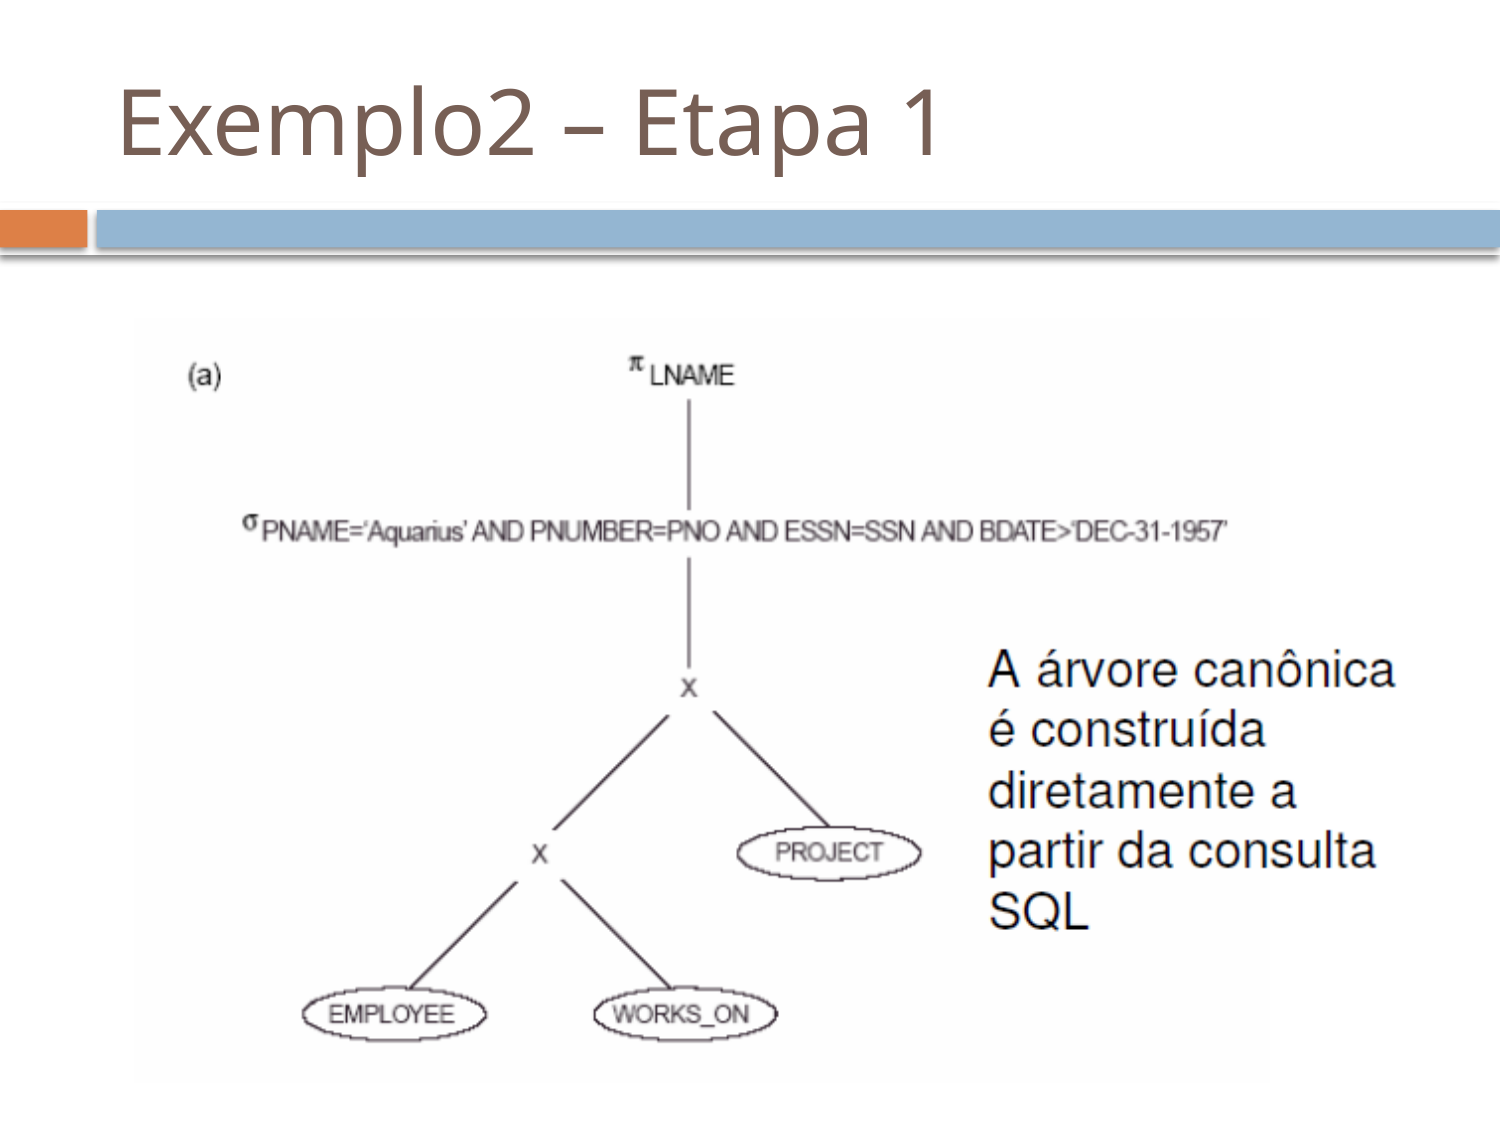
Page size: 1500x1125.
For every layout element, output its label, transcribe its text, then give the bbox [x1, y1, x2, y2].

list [85, 290, 1436, 1083]
title Exemplo2 – Etapa 1 [100, 37, 1438, 200]
